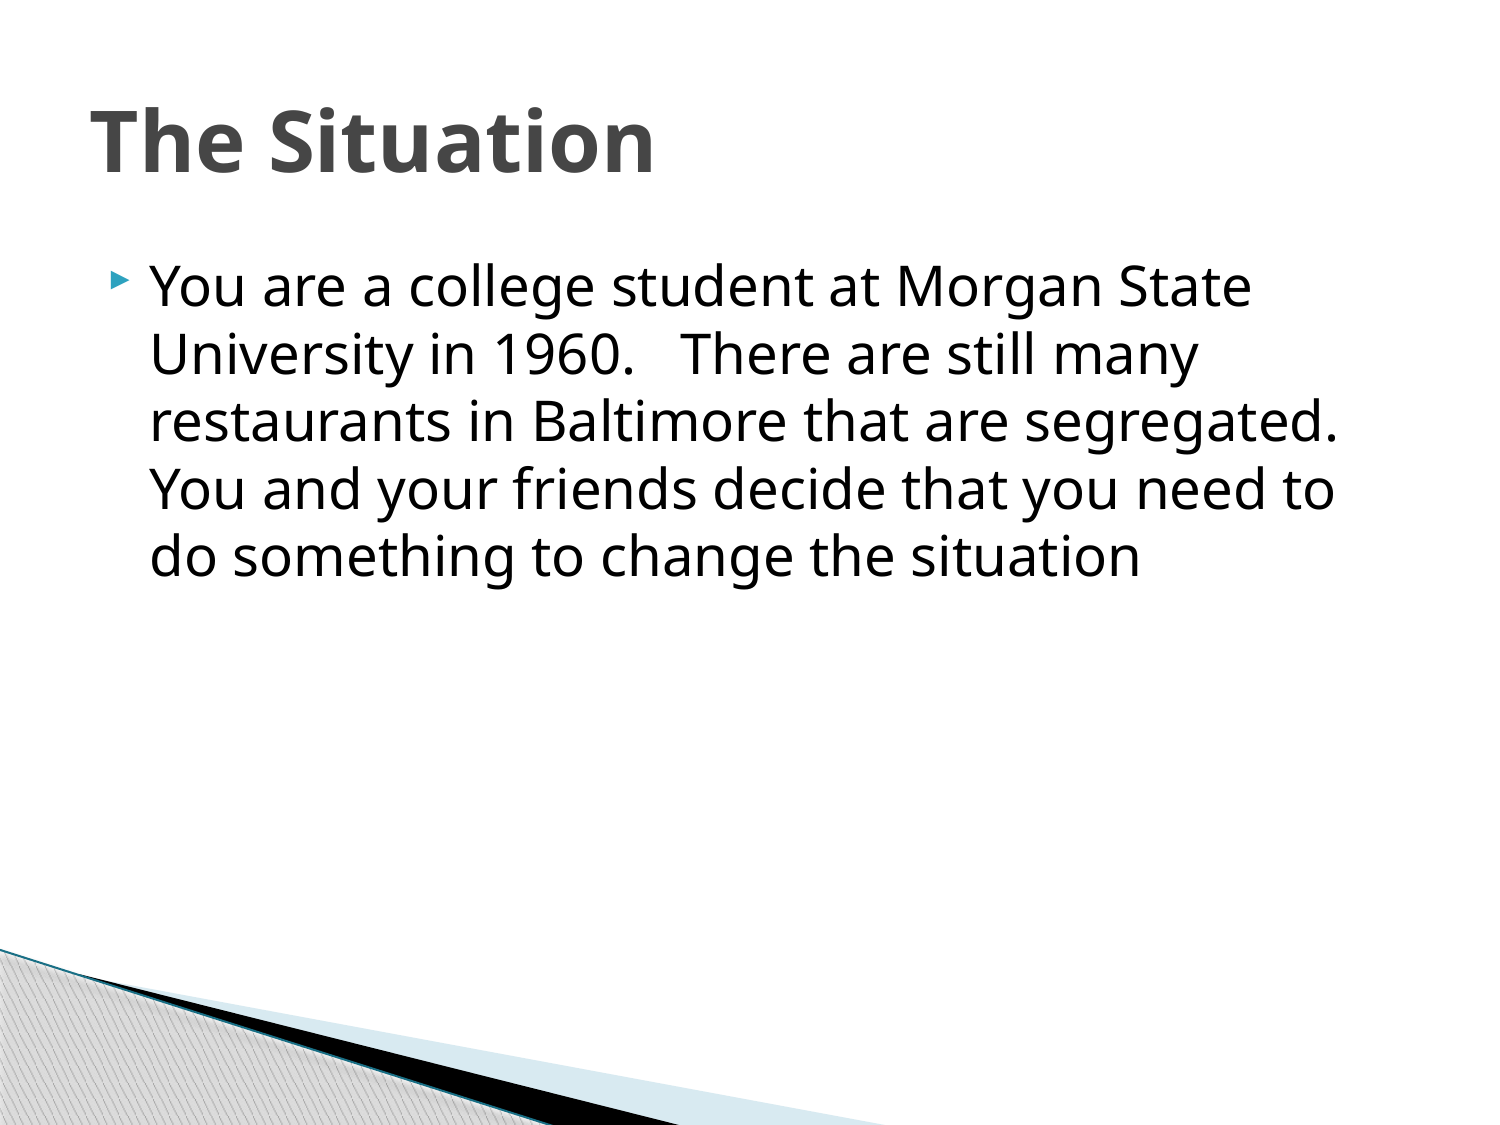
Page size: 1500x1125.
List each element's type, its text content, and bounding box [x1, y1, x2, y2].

list You are a college student at Morgan State University in 1960. There are still many restaurants in Baltimore that are segregated. You and your friends decide that you need to do something to change the situation [75, 243, 1425, 986]
title The Situation [75, 45, 1425, 233]
